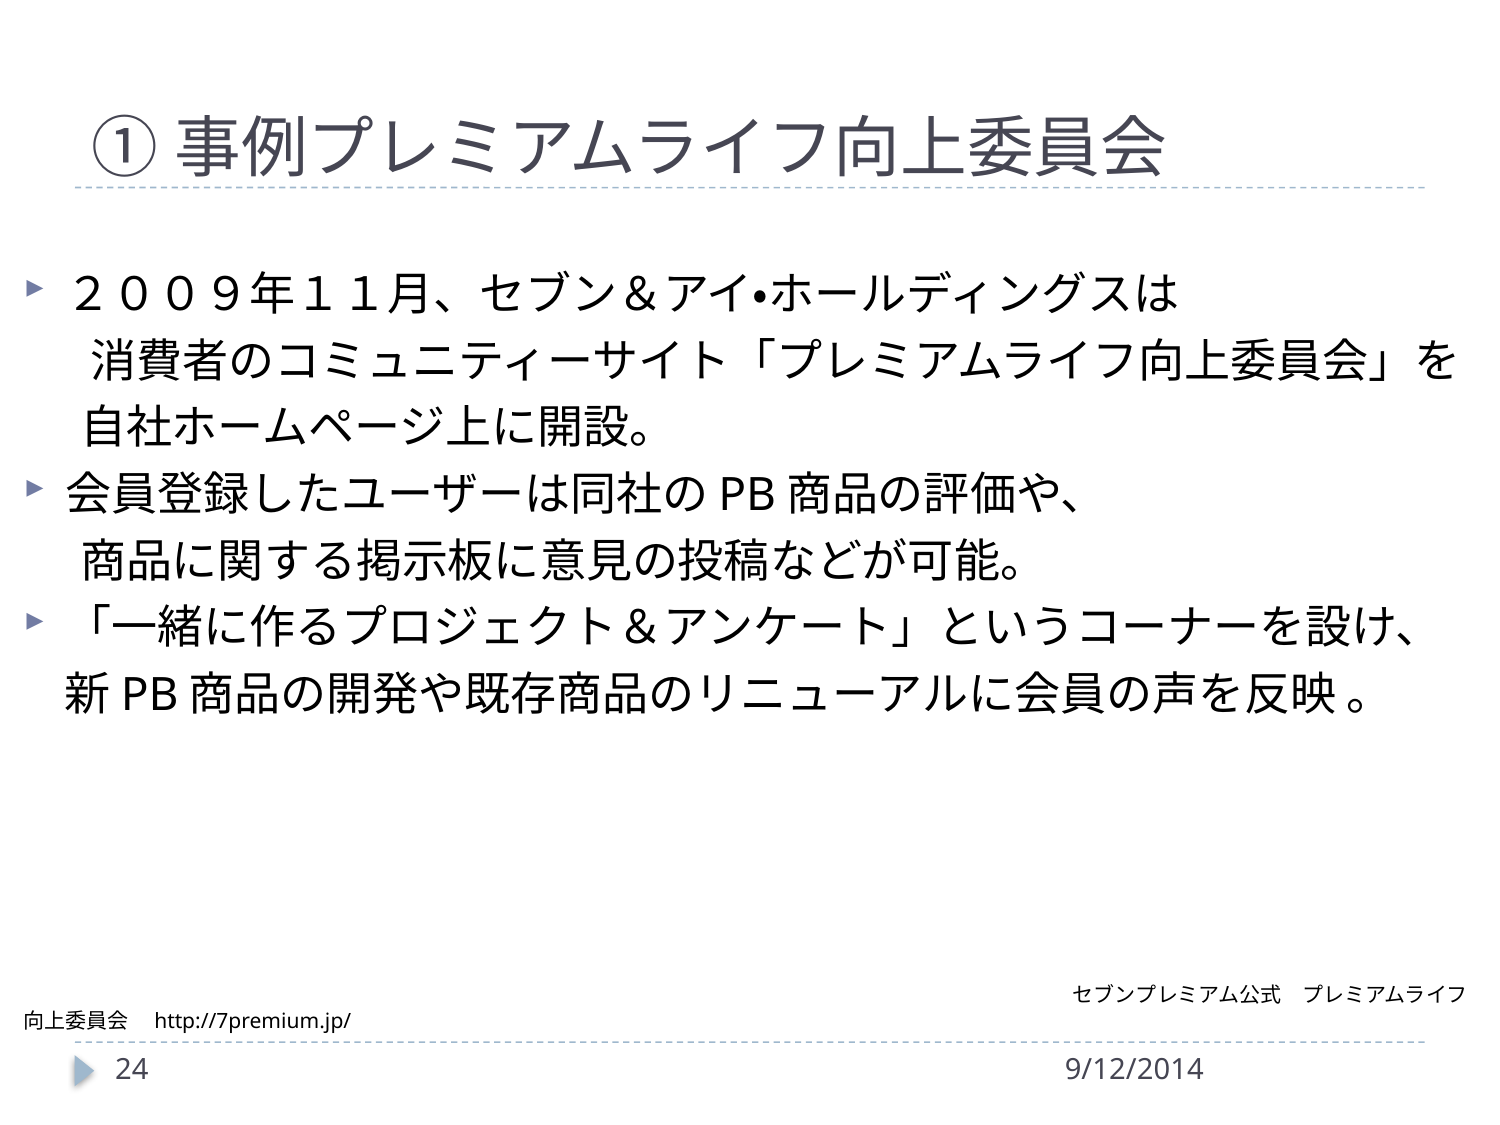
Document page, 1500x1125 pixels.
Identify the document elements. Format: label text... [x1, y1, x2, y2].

title ①事例プレミアムライフ向上委員会 [76, 50, 1402, 193]
list ２００９年１１月、セブン＆アイ・ホールディングスは 消費者のコミュニティーサイト「プレミアムライフ向上委員会」を 自社ホームページ上に開設。 会員登録したユーザーは同社のPB商品の評価や、 商品に関する掲示板に意見の投稿などが可能。 「一緒に作るプロジェクト＆アンケート」というコーナーを設け、 新PB商品の開発や既存商品のリニューアルに会員の声を反映 。 セブンプレミアム公式 プレミアムライフ向上委員会 http://7premium.jp/ [9, 257, 1488, 1101]
